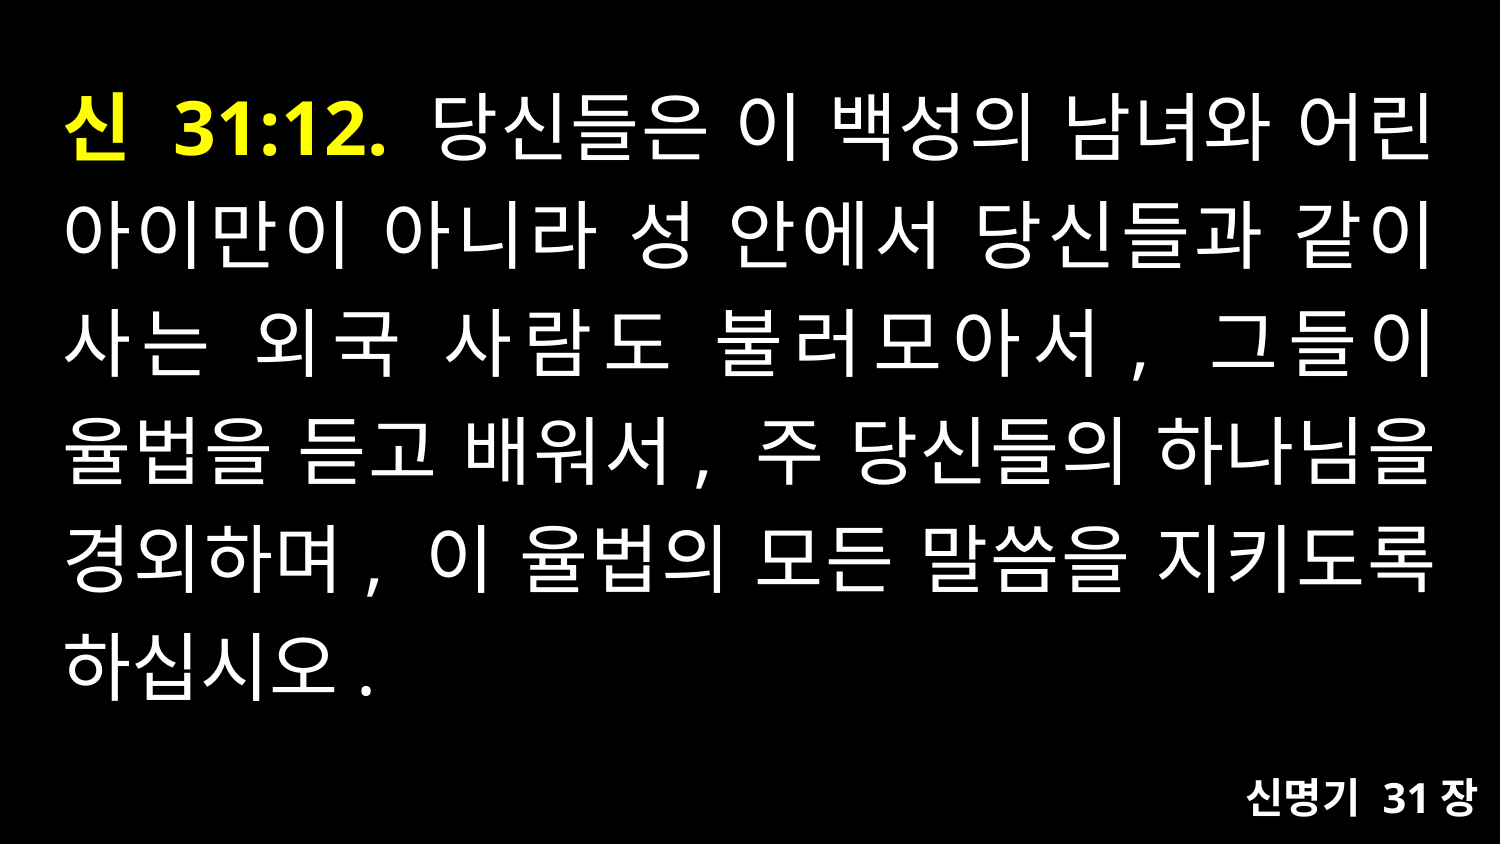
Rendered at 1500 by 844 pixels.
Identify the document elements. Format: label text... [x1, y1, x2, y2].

title 신 31:12. 당신들은 이 백성의 남녀와 어린 아이만이 아니라 성 안에서 당신들과 같이 사는 외국 사람도 불러모아서, 그들이 율법을 듣고 배워서, 주 당신들의 하나님을 경외하며, 이 율법의 모든 말씀을 지키도록 하십시오. [0, 0, 1500, 844]
subtitle 신명기 31장 [916, 770, 1500, 844]
